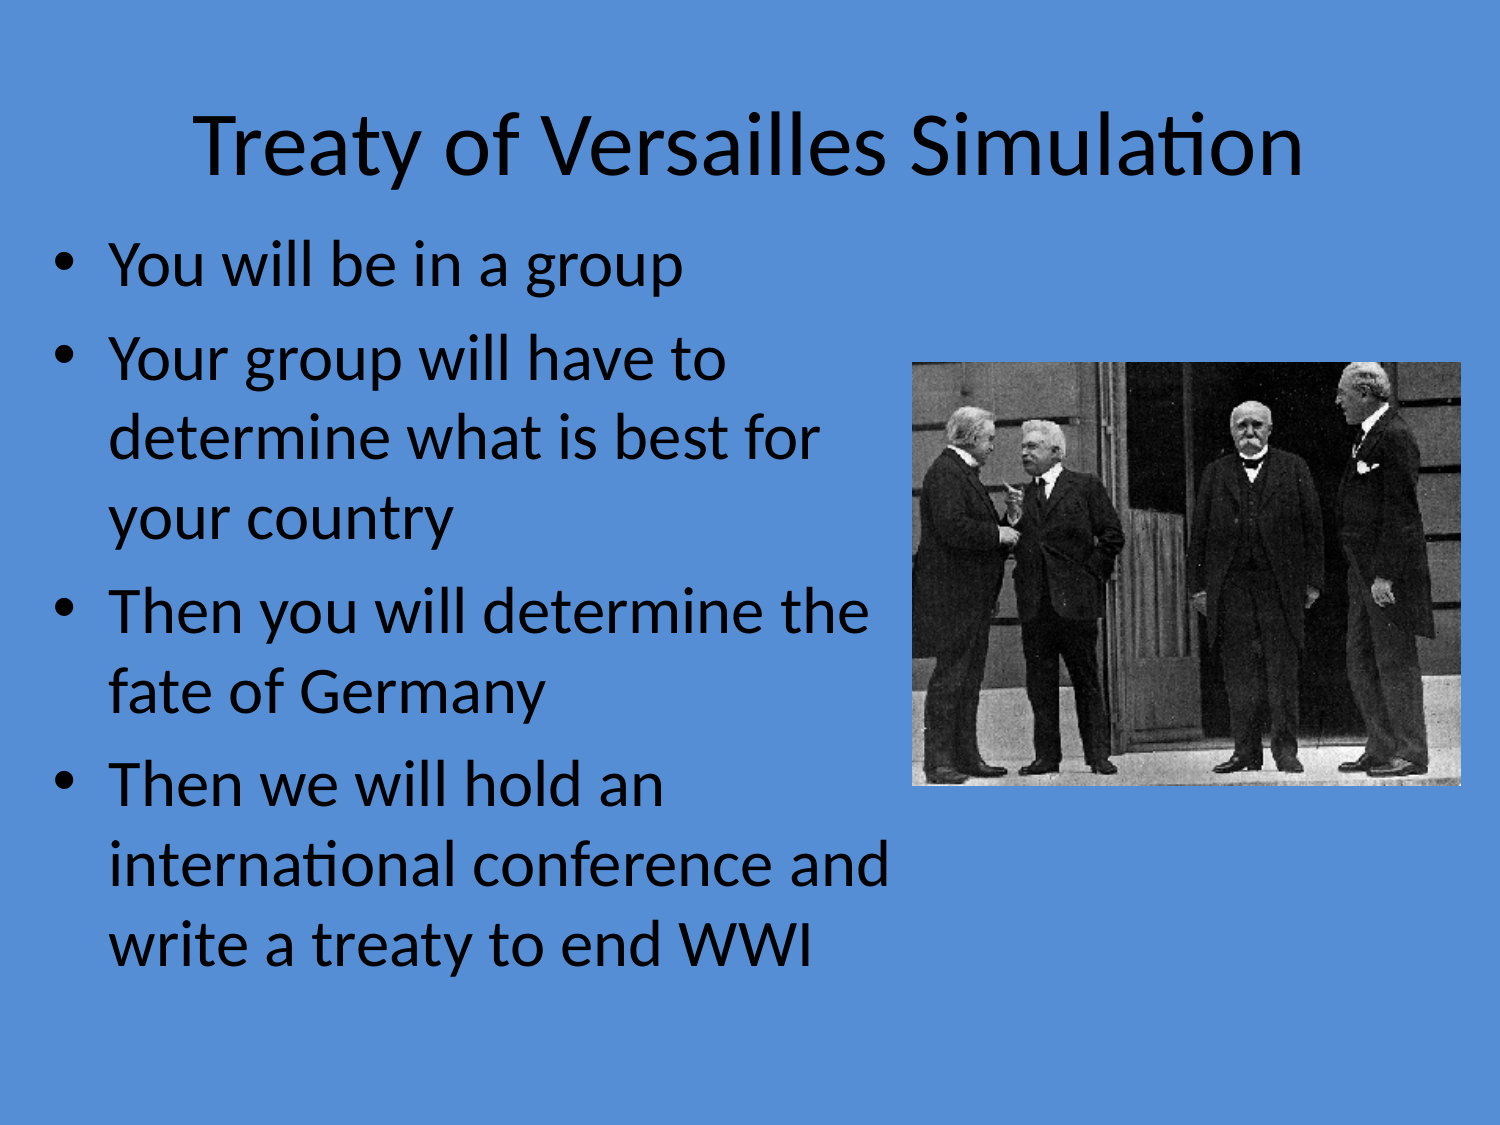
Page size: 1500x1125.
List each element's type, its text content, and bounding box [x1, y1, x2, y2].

picture [912, 362, 1461, 786]
list You will be in a group Your group will have to determine what is best for your country Then you will determine the fate of Germany Then we will hold an international conference and write a treaty to end WWI [37, 212, 925, 1013]
title Treaty of Versailles Simulation [75, 45, 1425, 233]
